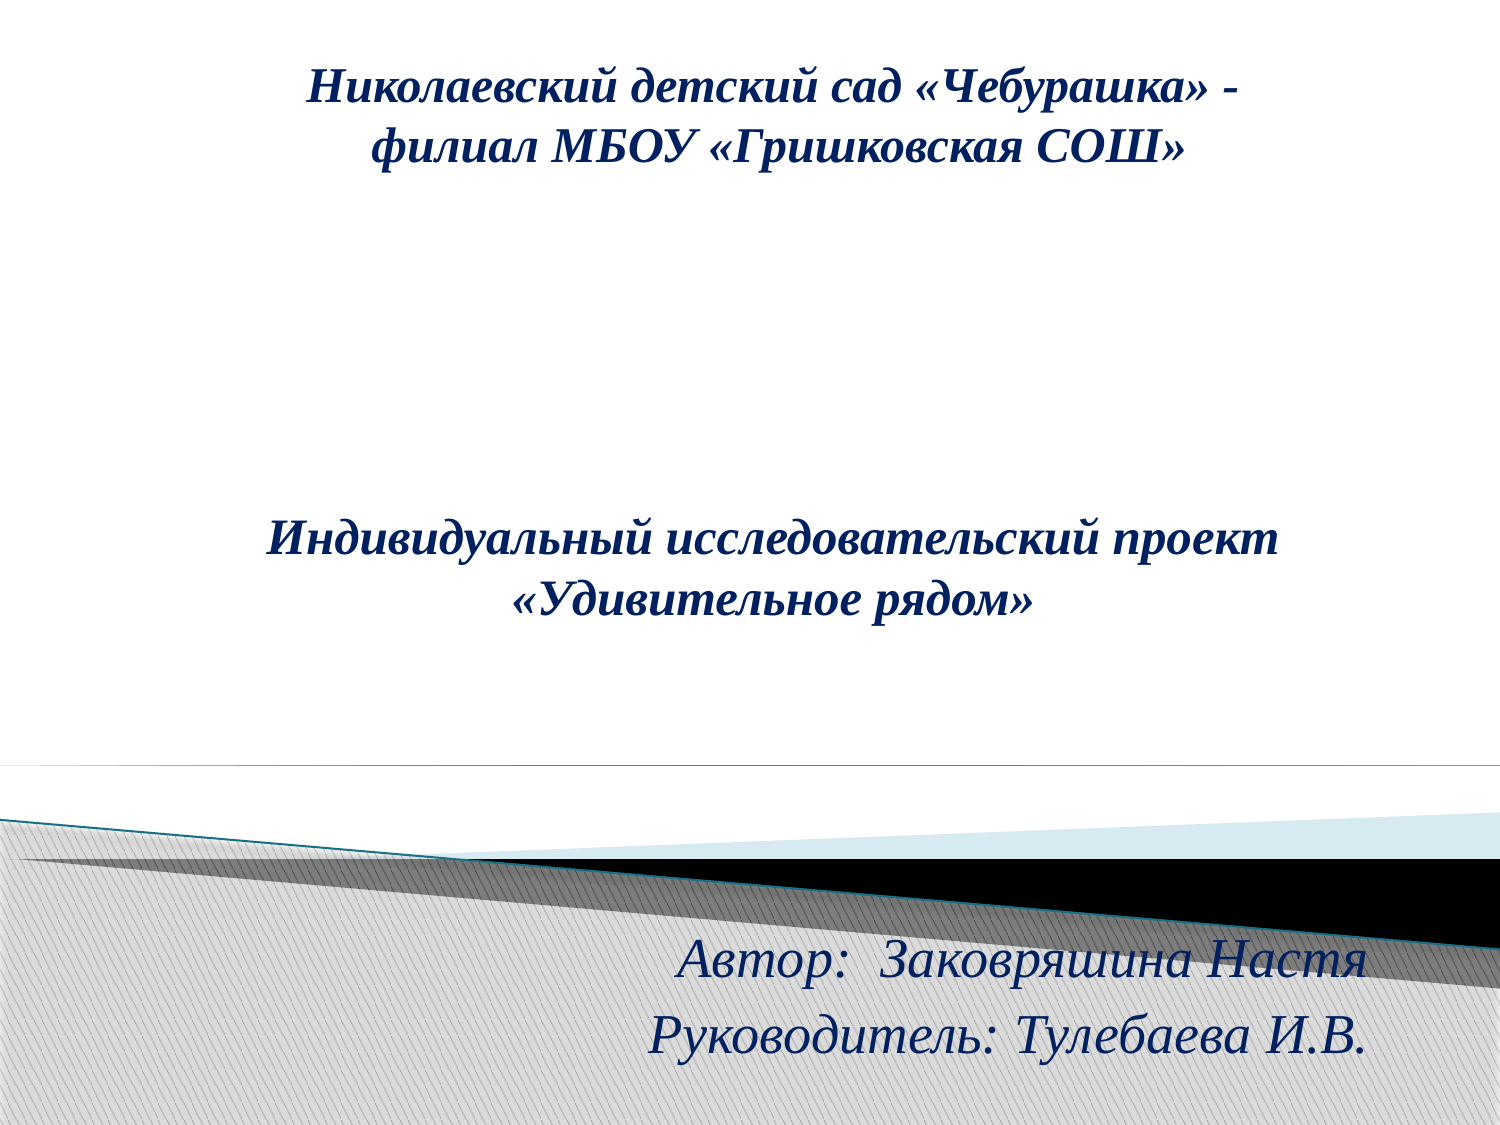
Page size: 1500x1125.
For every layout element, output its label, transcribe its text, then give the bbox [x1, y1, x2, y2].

text_box Николаевский детский сад «Чебурашка» - филиал МБОУ «Гришковская СОШ» [105, 0, 1453, 180]
picture [5, 859, 1066, 914]
picture [1388, 941, 1500, 989]
subtitle Автор: Заковряшина Настя Руководитель: Тулебаева И.В. [112, 914, 1388, 1095]
title Индивидуальный исследовательский проект «Удивительное рядом» [88, 269, 1459, 633]
